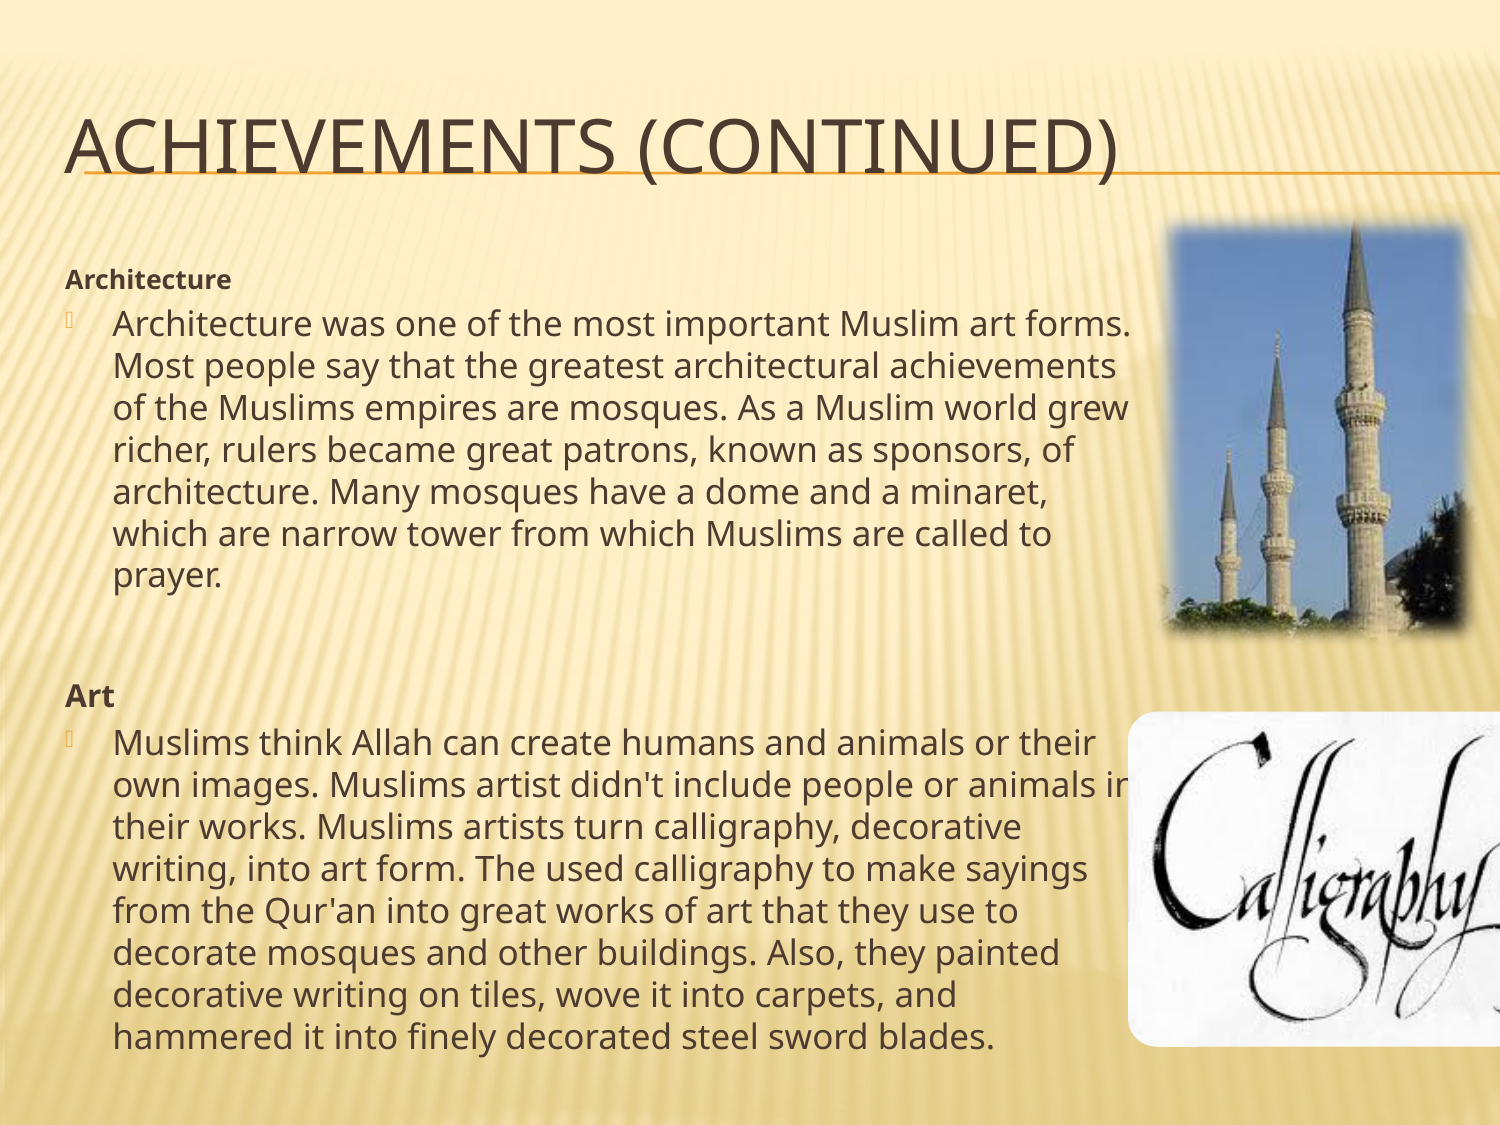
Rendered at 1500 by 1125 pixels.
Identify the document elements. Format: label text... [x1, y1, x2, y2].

list Architecture Architecture was one of the most important Muslim art forms. Most people say that the greatest architectural achievements of the Muslims empires are mosques. As a Muslim world grew richer, rulers became great patrons, known as sponsors, of architecture. Many mosques have a dome and a minaret, which are narrow tower from which Muslims are called to prayer. Art Muslims think Allah can create humans and animals or their own images. Muslims artist didn't include people or animals in their works. Muslims artists turn calligraphy, decorative writing, into art form. The used calligraphy to make sayings from the Qur'an into great works of art that they use to decorate mosques and other buildings. Also, they painted decorative writing on tiles, wove it into carpets, and hammered it into finely decorated steel sword blades. [49, 254, 1164, 1083]
picture [1151, 207, 1483, 649]
title Achievements (Continued) [50, 75, 1475, 213]
picture [1127, 711, 1500, 1048]
